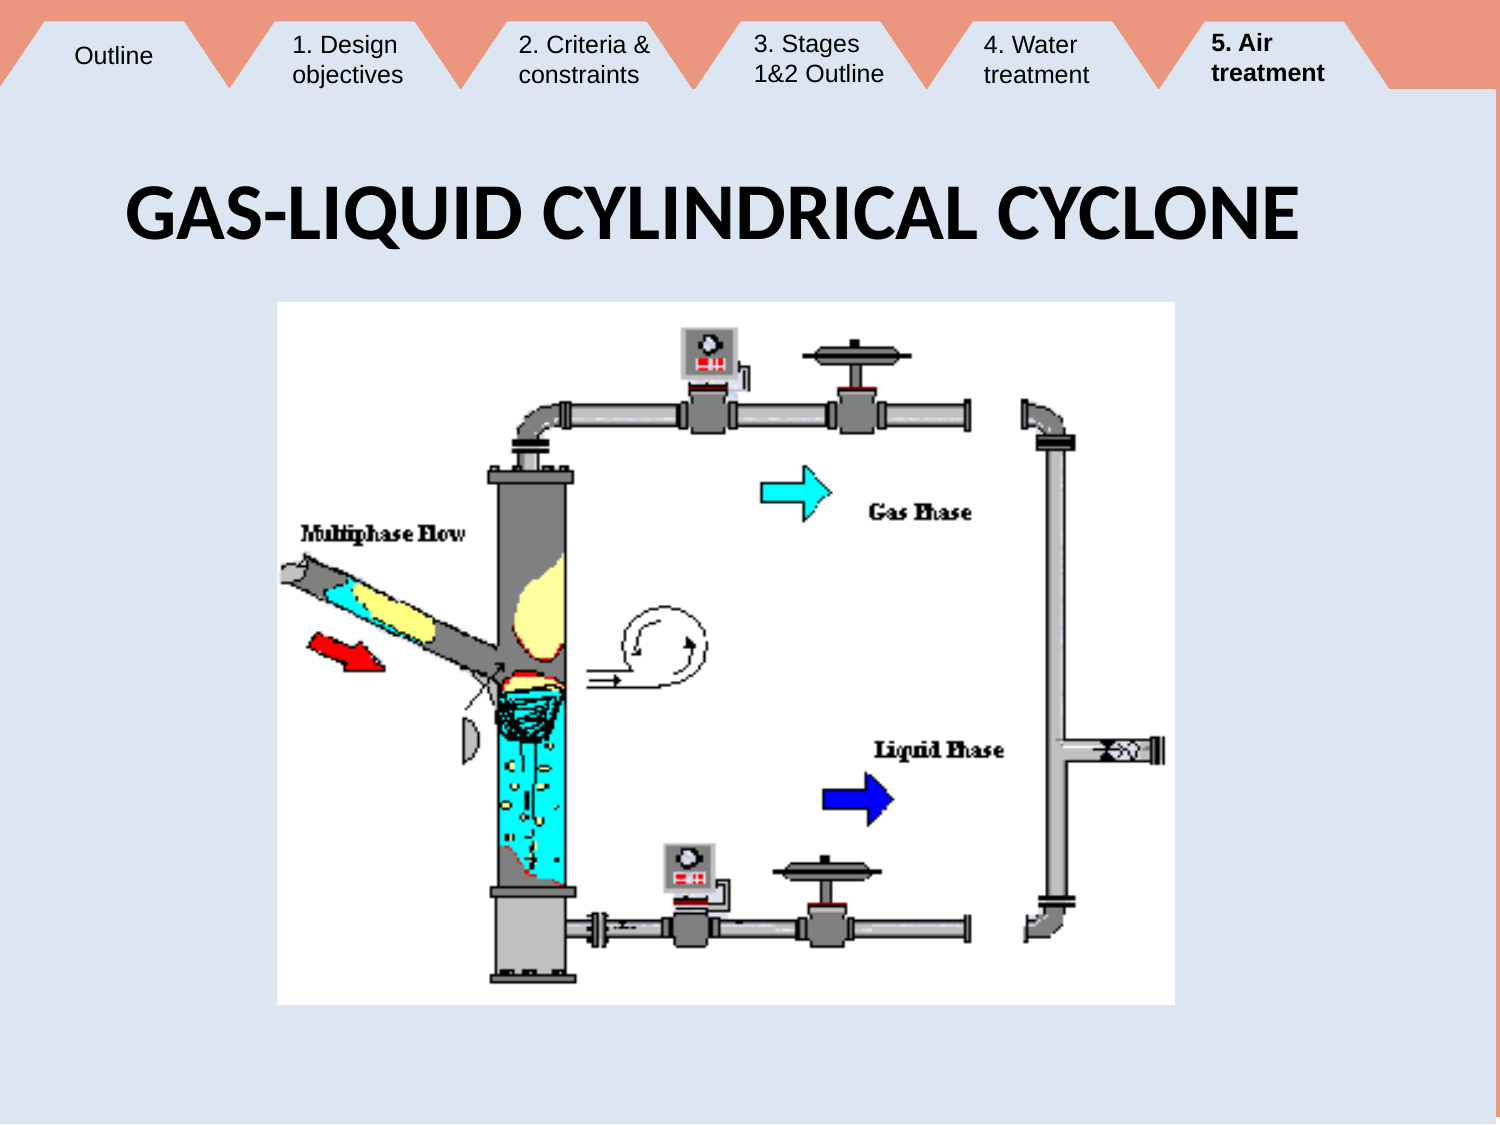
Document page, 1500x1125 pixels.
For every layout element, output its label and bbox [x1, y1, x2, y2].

picture [0, 0, 1500, 1117]
list [277, 302, 1176, 1006]
